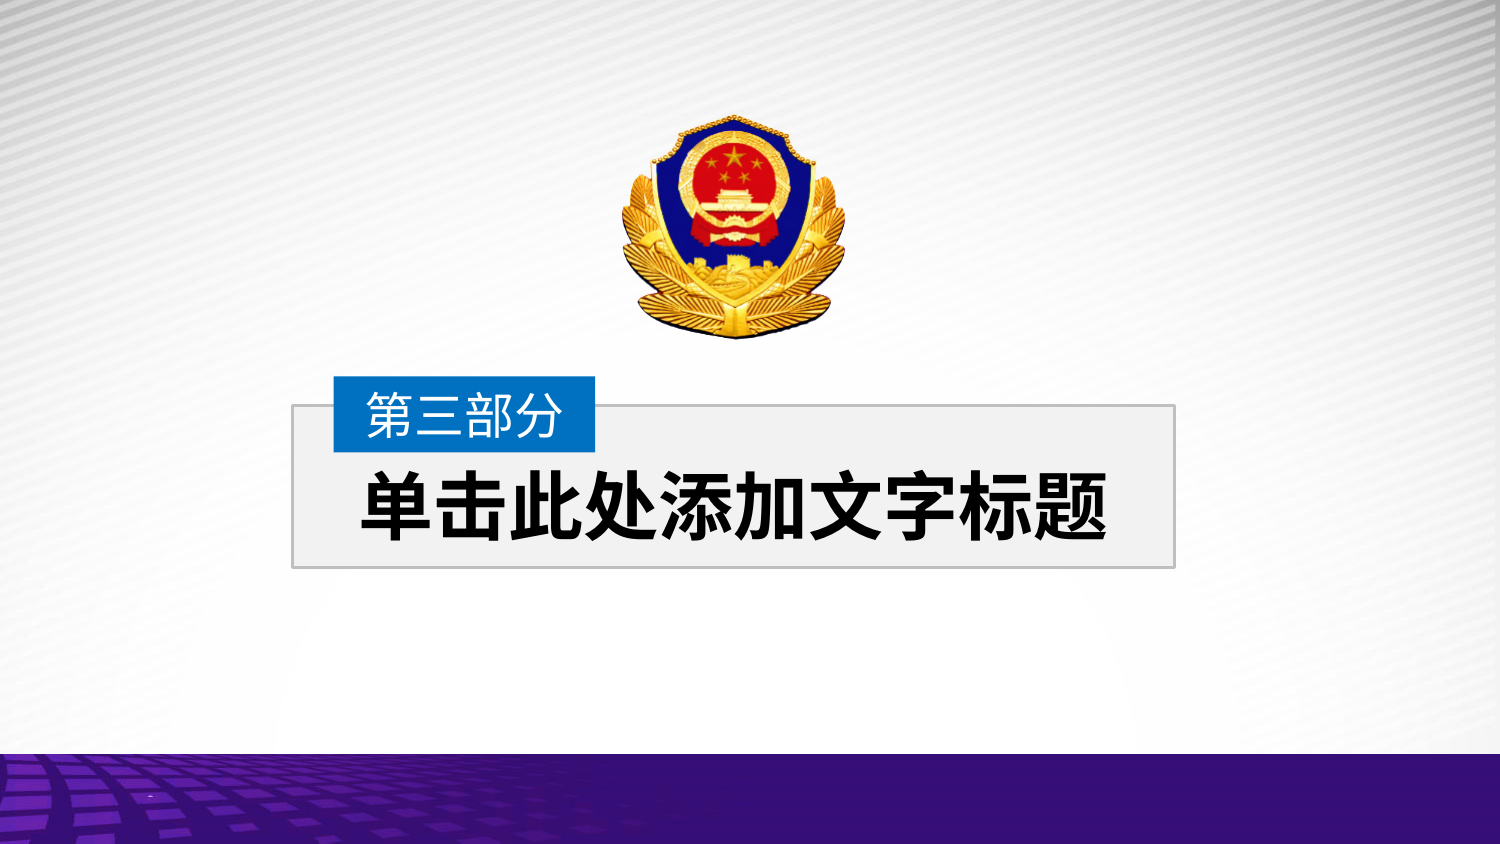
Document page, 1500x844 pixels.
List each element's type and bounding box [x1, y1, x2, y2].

text_box [292, 405, 1175, 568]
picture [0, 0, 1500, 844]
